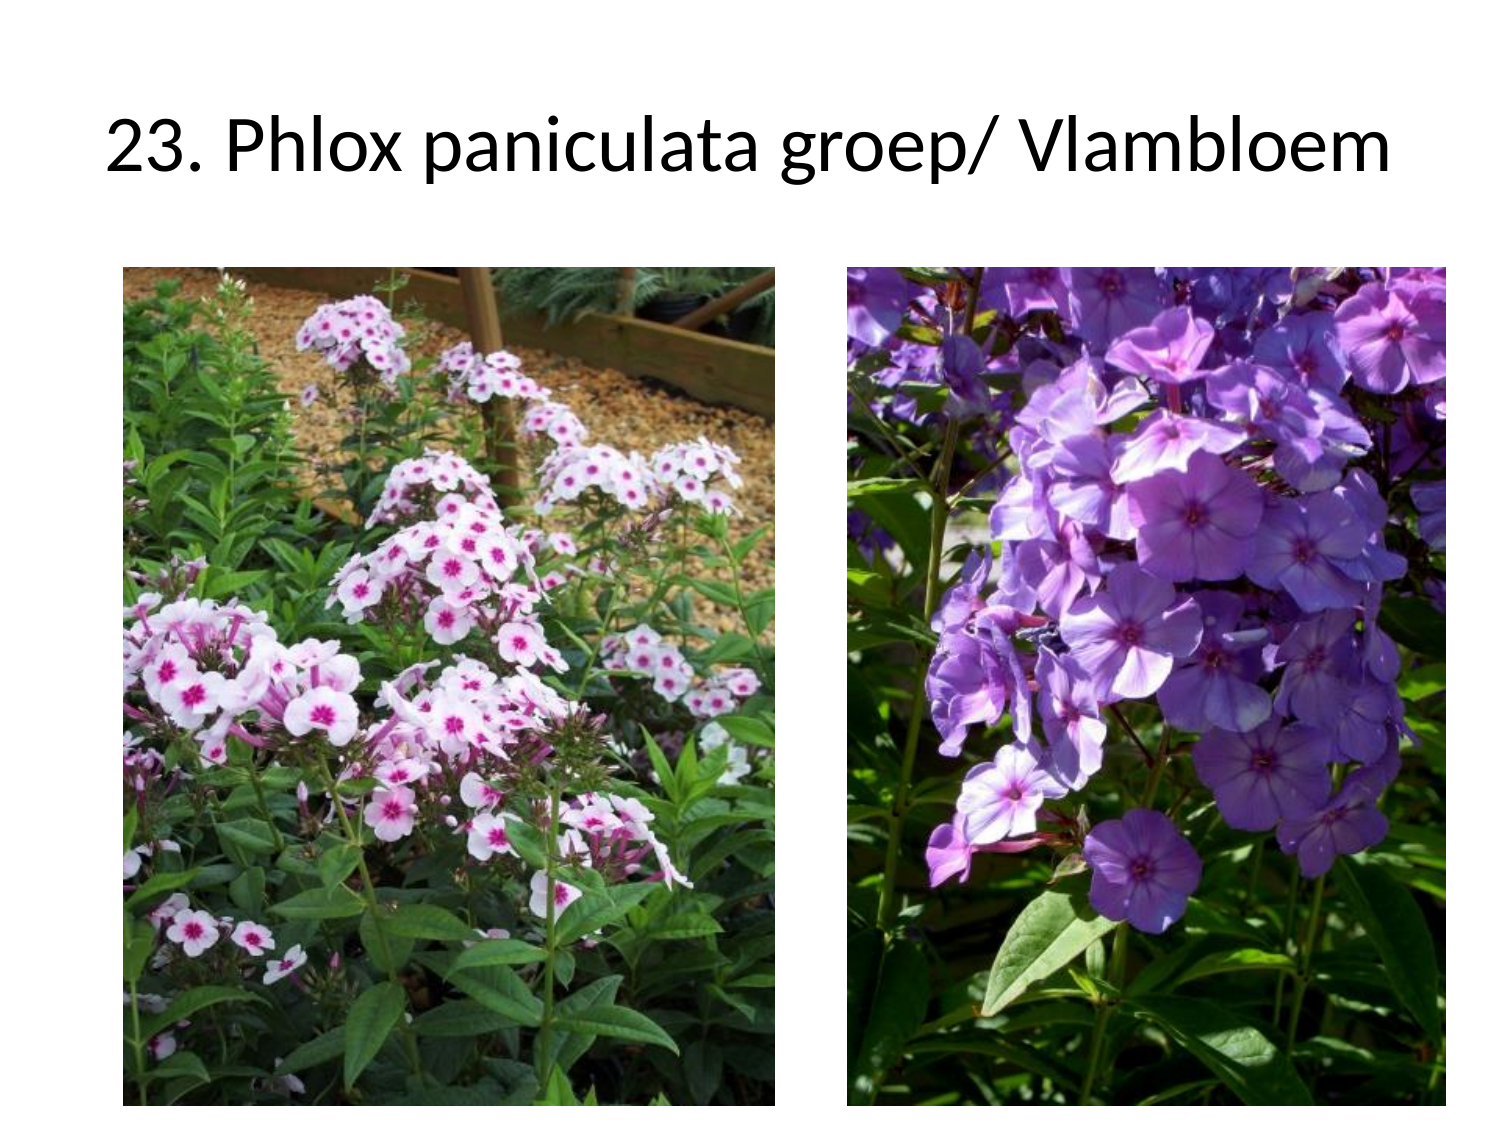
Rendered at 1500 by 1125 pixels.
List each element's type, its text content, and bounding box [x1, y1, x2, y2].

picture [847, 266, 1446, 1107]
title 23. Phlox paniculata groep/ Vlambloem [75, 45, 1425, 233]
picture [123, 266, 775, 1107]
